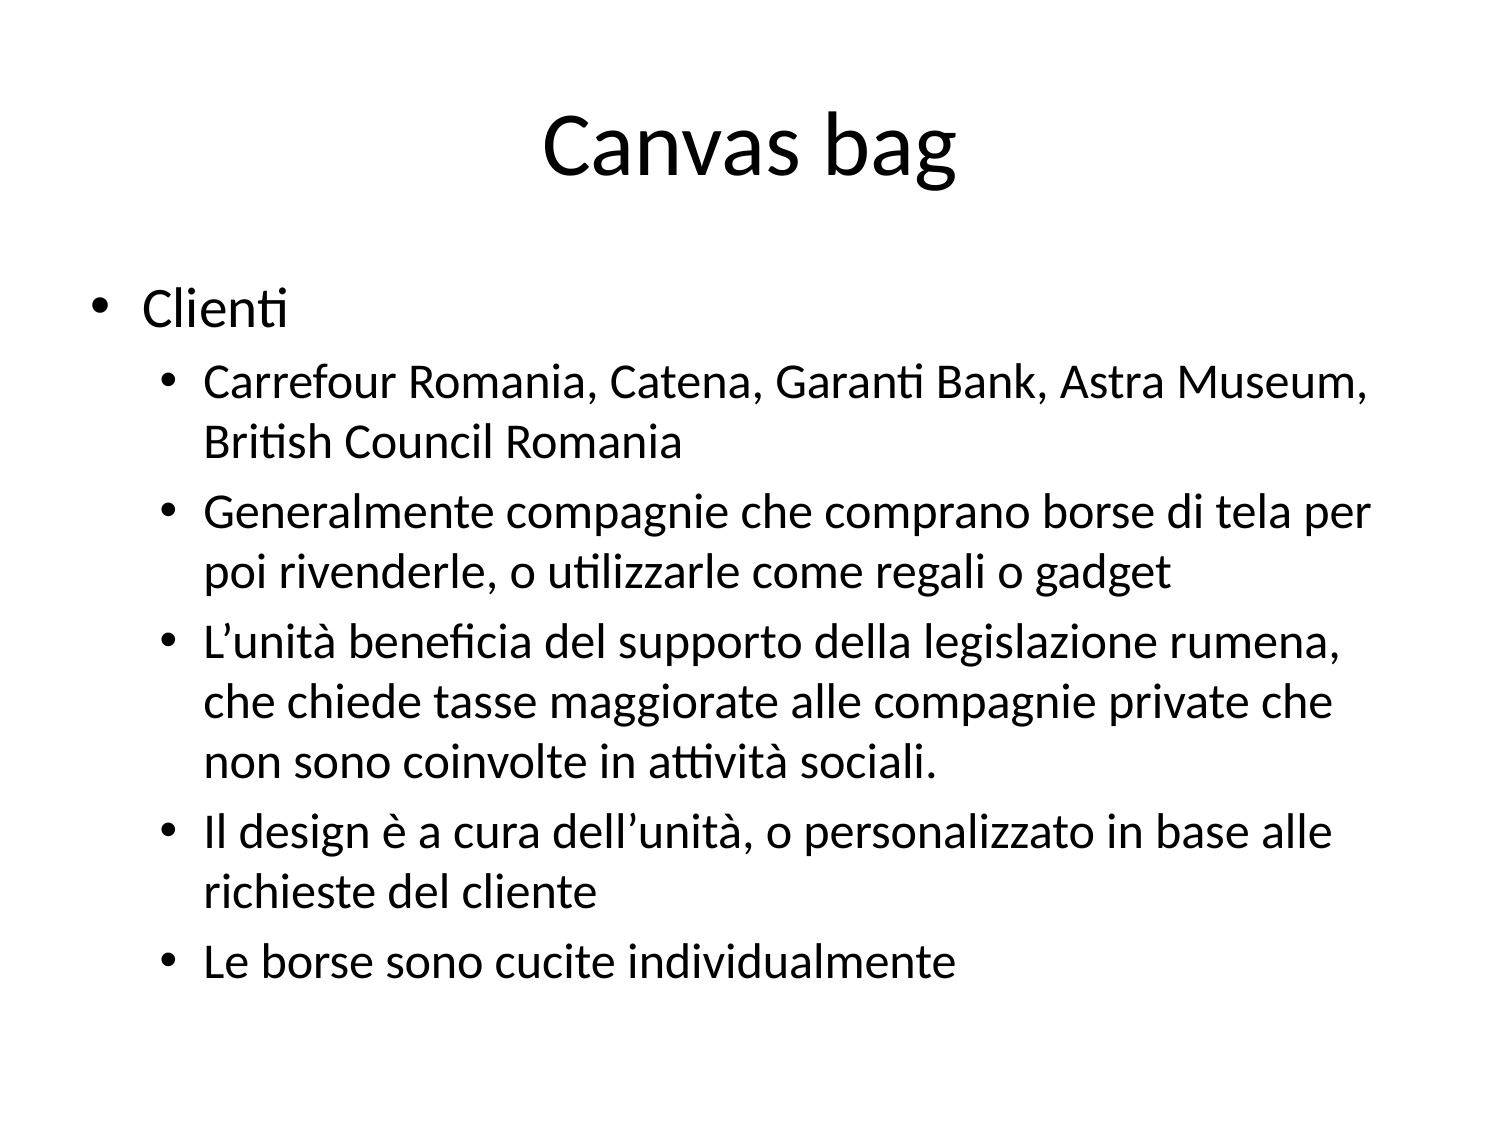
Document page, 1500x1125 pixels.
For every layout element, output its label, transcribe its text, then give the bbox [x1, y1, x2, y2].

title Canvas bag [75, 45, 1425, 233]
list Clienti Carrefour Romania, Catena, Garanti Bank, Astra Museum, British Council Romania Generalmente compagnie che comprano borse di tela per poi rivenderle, o utilizzarle come regali o gadget L’unità beneficia del supporto della legislazione rumena, che chiede tasse maggiorate alle compagnie private che non sono coinvolte in attività sociali. Il design è a cura dell’unità, o personalizzato in base alle richieste del cliente Le borse sono cucite individualmente [75, 262, 1425, 1005]
